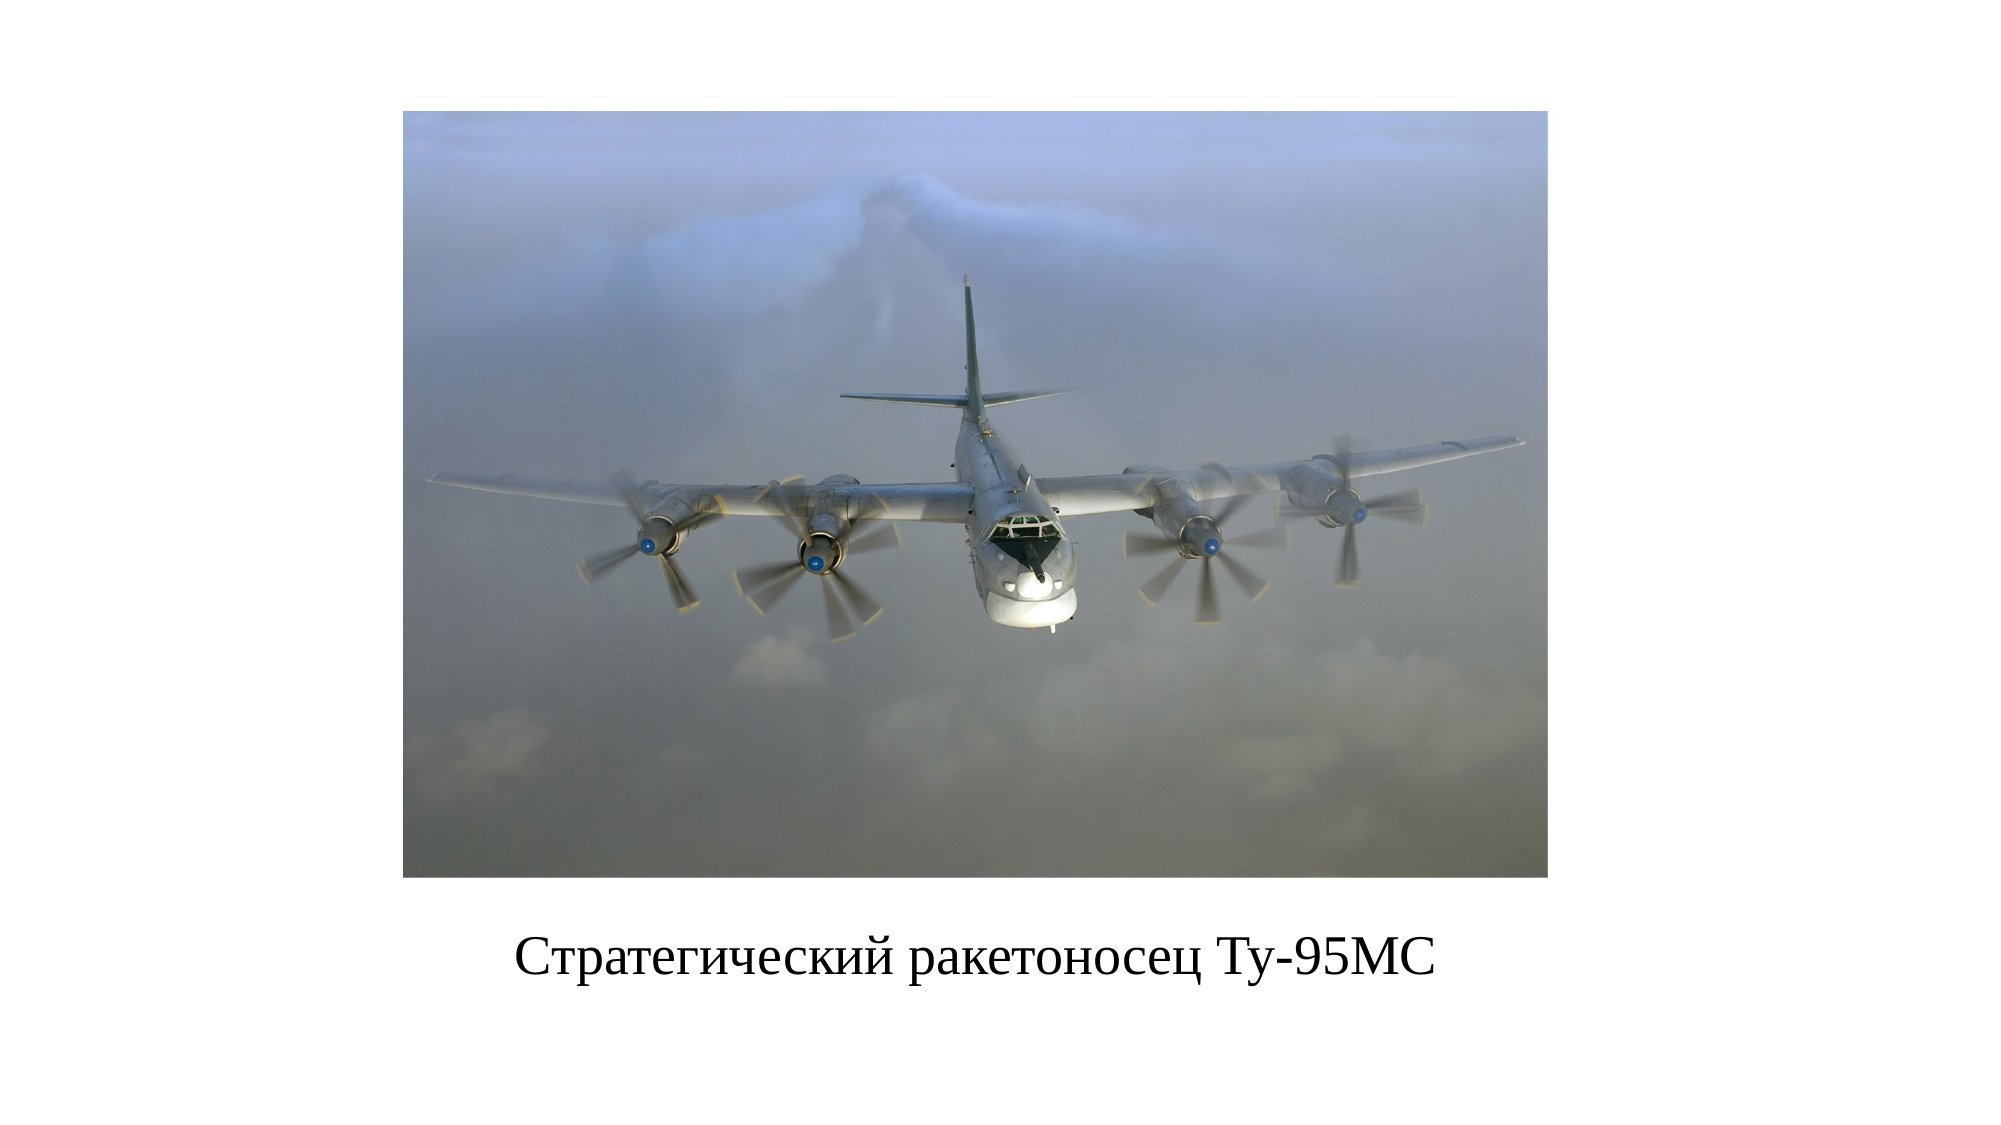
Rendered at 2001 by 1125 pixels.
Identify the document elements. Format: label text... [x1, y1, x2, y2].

picture [403, 111, 1548, 878]
list Стратегический ракетоносец Ту-95МС [89, 919, 1863, 995]
